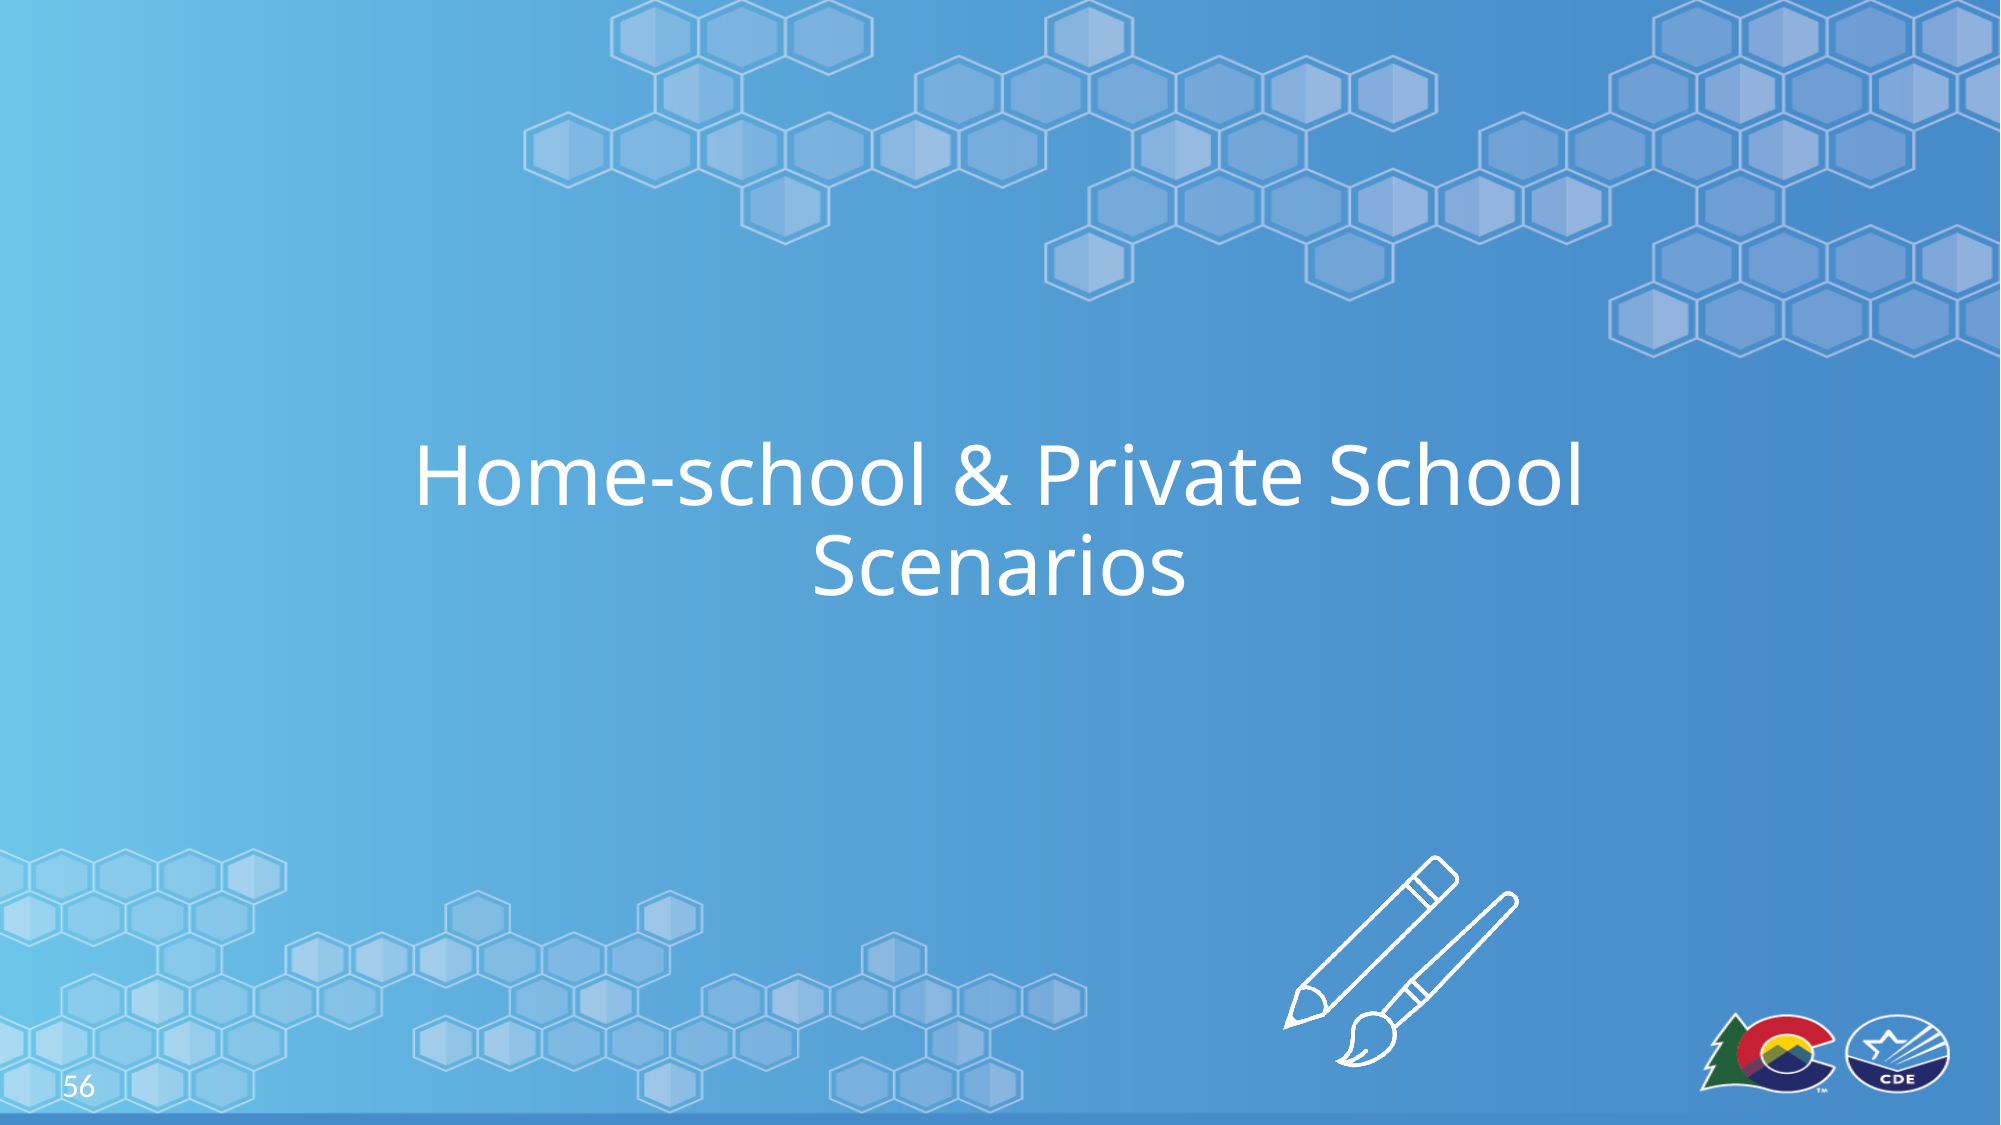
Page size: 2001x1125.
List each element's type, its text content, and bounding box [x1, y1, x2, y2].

slide_number 56 [47, 1054, 498, 1115]
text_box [1265, 838, 1532, 1085]
title Home-school & Private School Scenarios [150, 425, 1850, 810]
picture [0, 0, 2000, 1125]
